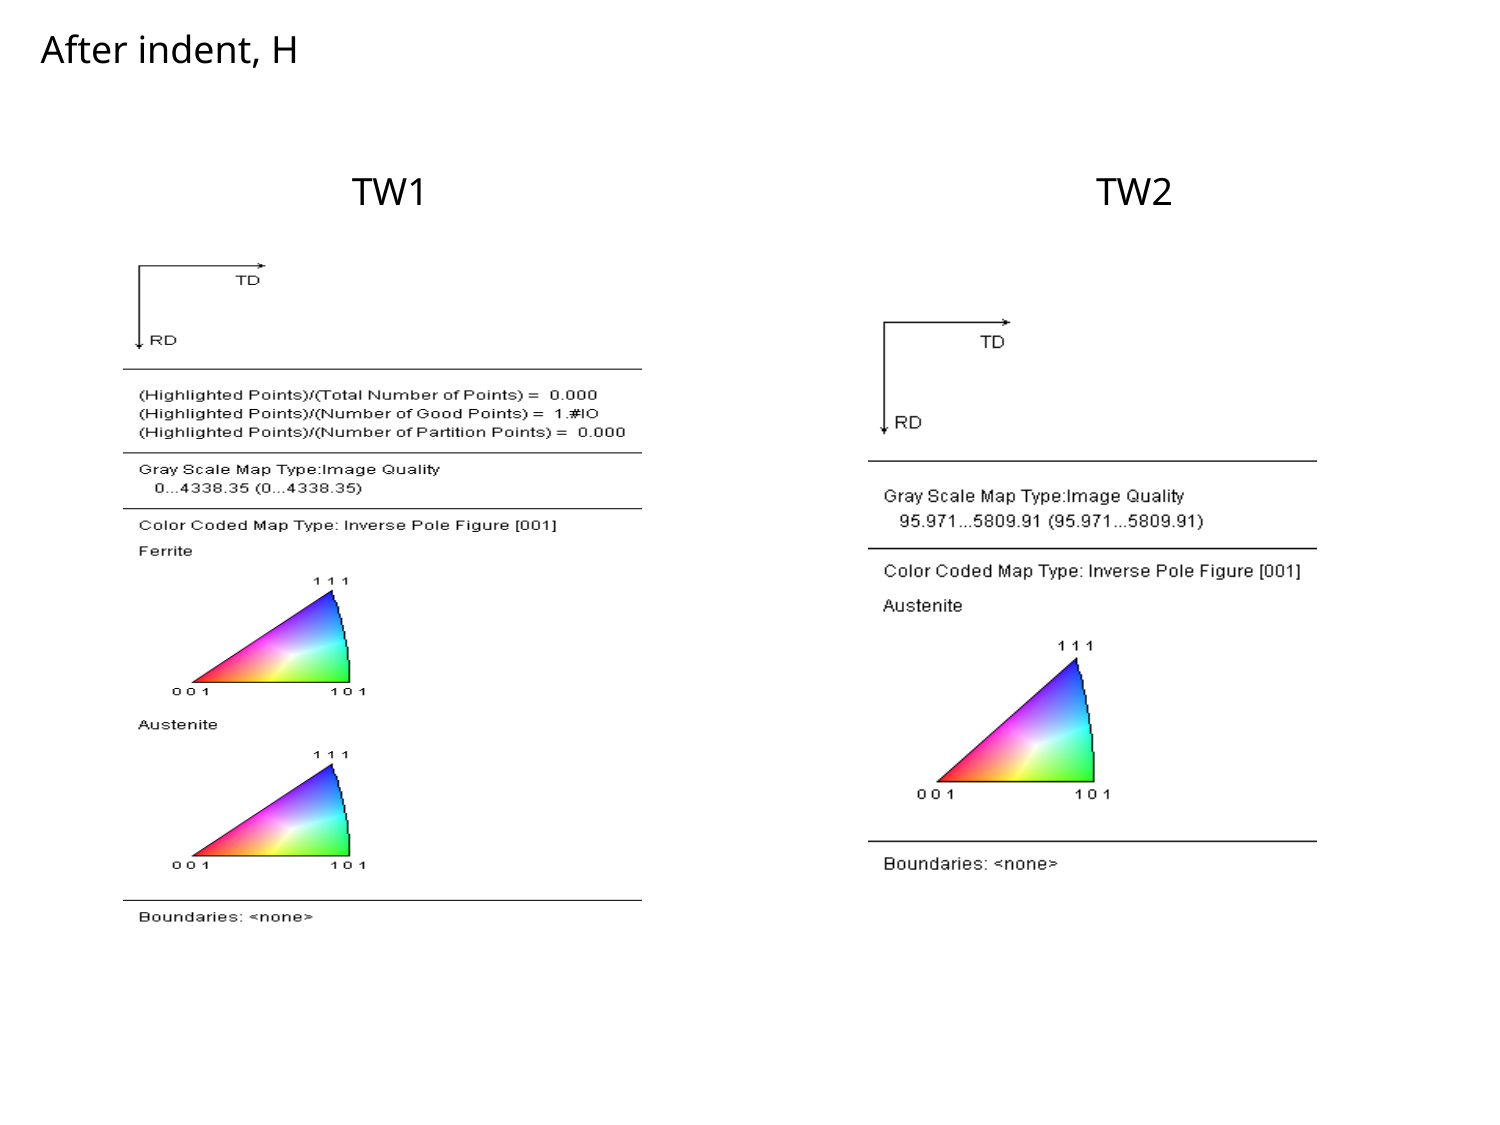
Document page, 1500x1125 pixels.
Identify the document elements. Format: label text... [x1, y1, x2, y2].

text_box TW1 [337, 160, 444, 221]
text_box After indent, H [25, 19, 314, 79]
text_box TW2 [1081, 160, 1189, 221]
picture [867, 308, 1317, 888]
picture [123, 255, 642, 935]
